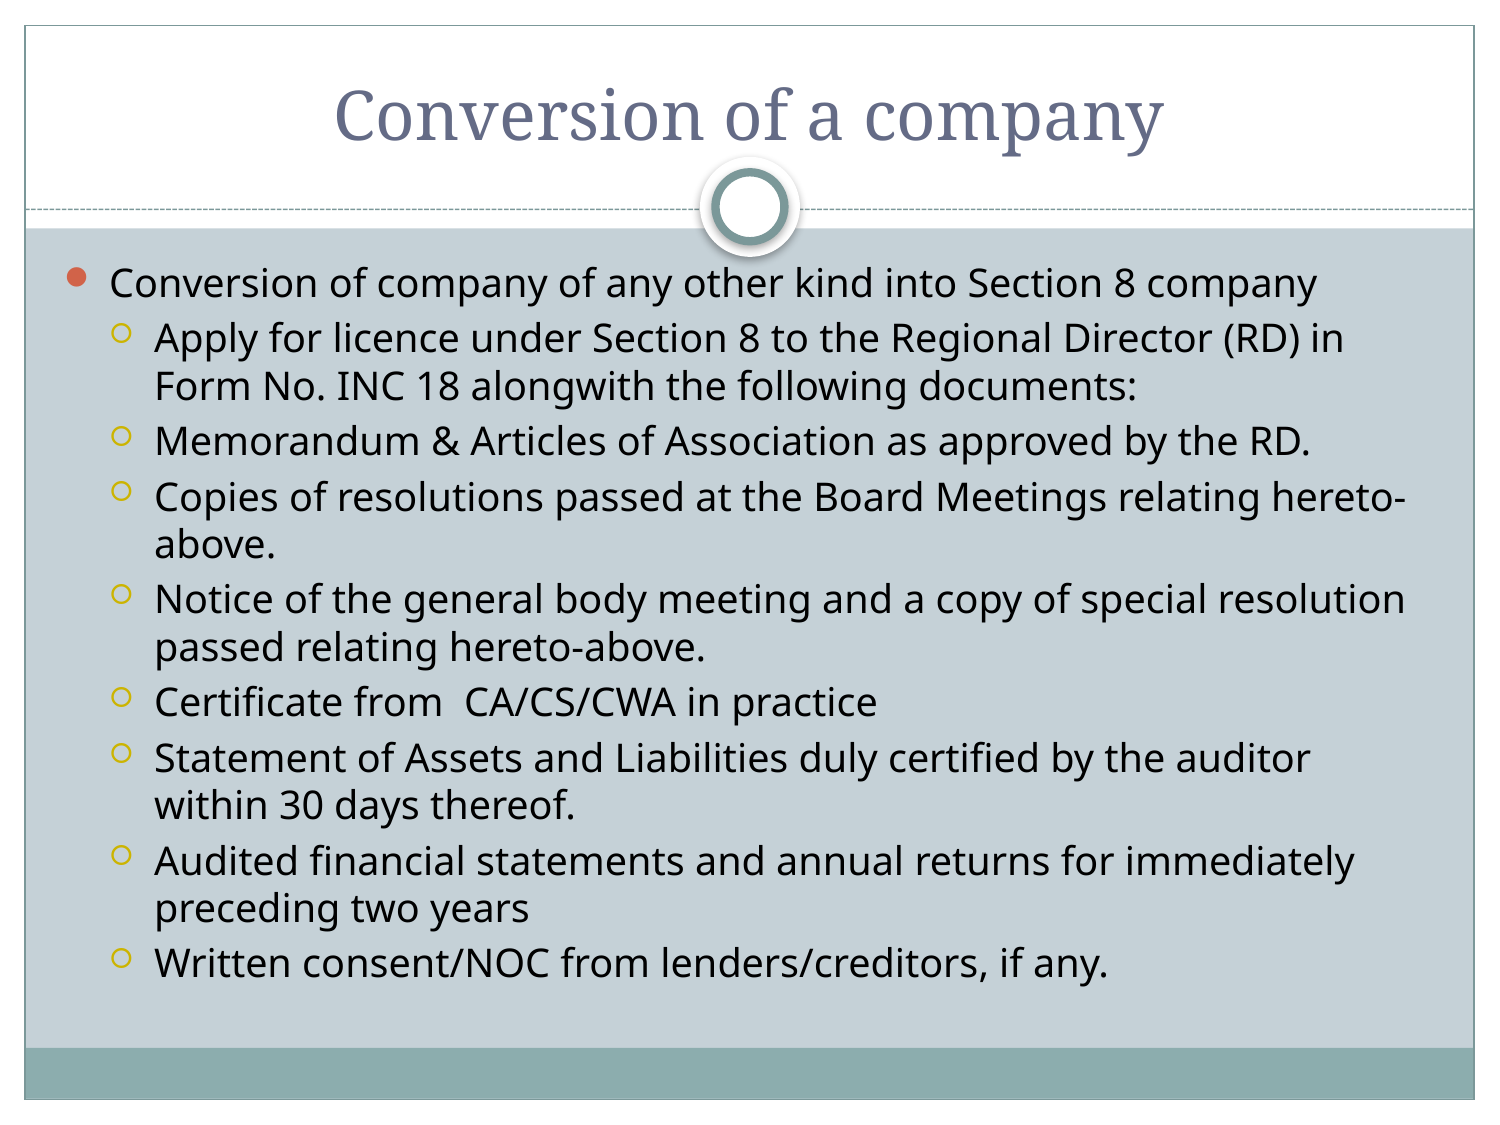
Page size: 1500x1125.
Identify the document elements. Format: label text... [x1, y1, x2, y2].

title Conversion of a company [49, 37, 1450, 162]
list Conversion of company of any other kind into Section 8 company Apply for licence under Section 8 to the Regional Director (RD) in Form No. INC 18 alongwith the following documents: Memorandum & Articles of Association as approved by the RD. Copies of resolutions passed at the Board Meetings relating hereto-above. Notice of the general body meeting and a copy of special resolution passed relating hereto-above. Certificate from CA/CS/CWA in practice Statement of Assets and Liabilities duly certified by the auditor within 30 days thereof. Audited financial statements and annual returns for immediately preceding two years Written consent/NOC from lenders/creditors, if any. [49, 250, 1445, 1001]
